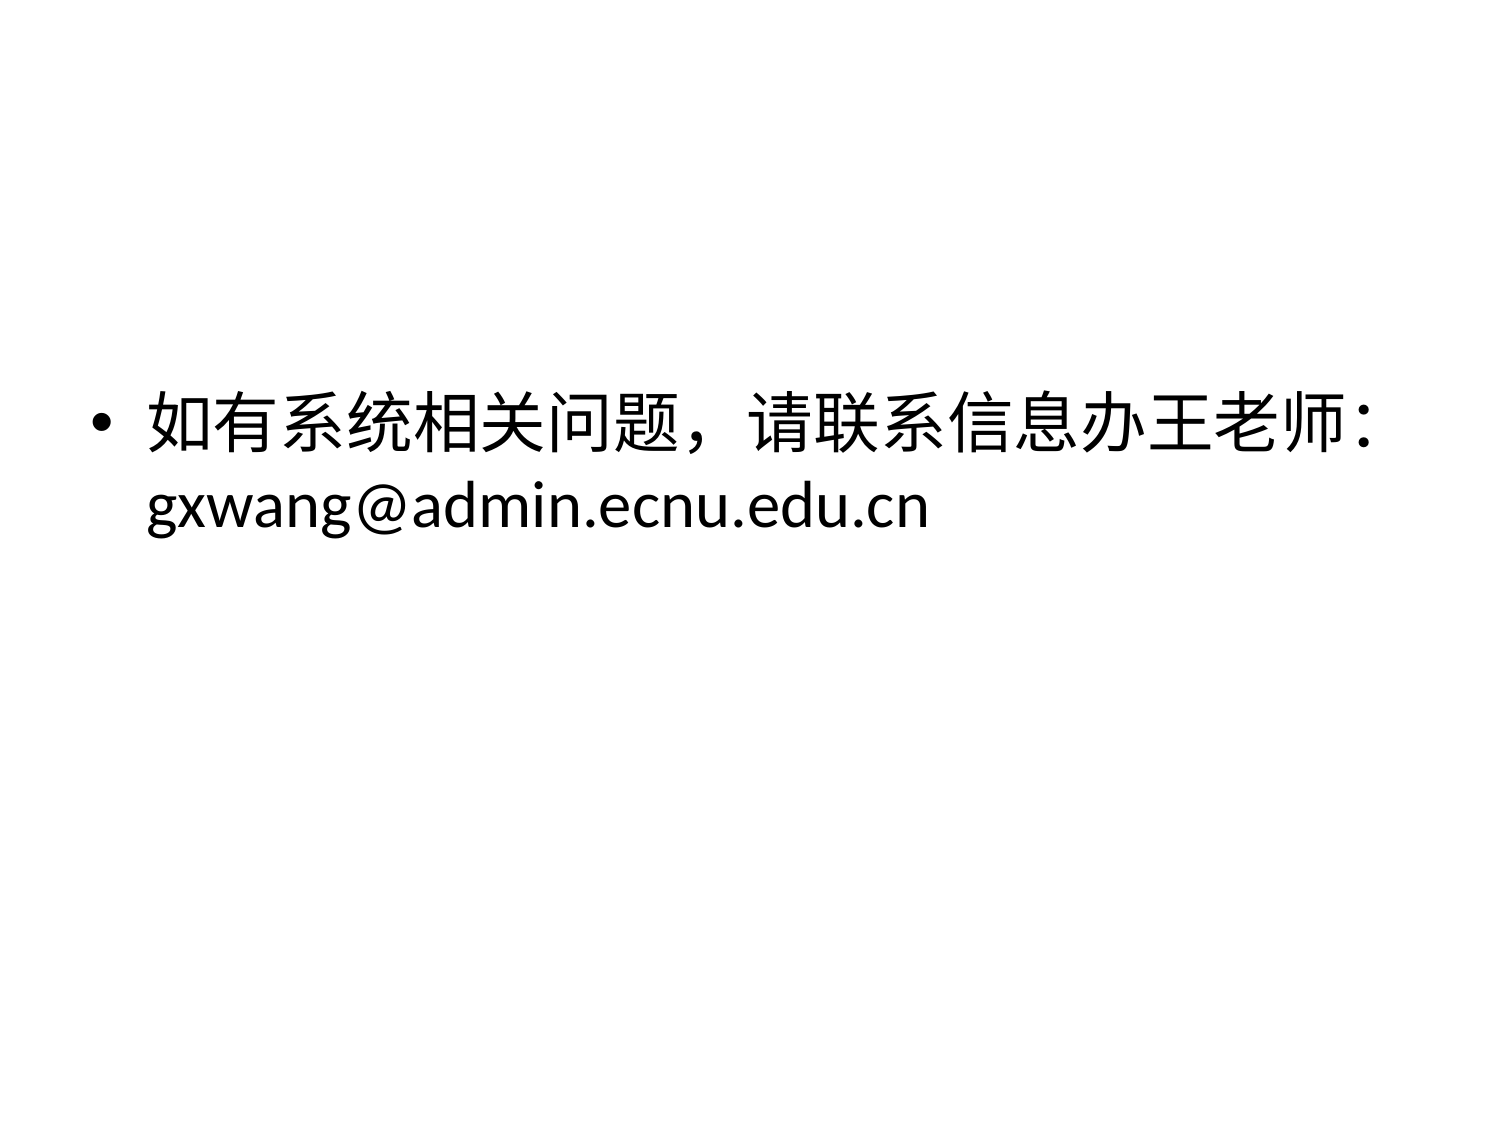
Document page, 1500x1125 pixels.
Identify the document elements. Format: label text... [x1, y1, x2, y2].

list 如有系统相关问题，请联系信息办王老师：gxwang@admin.ecnu.edu.cn [75, 373, 1425, 811]
